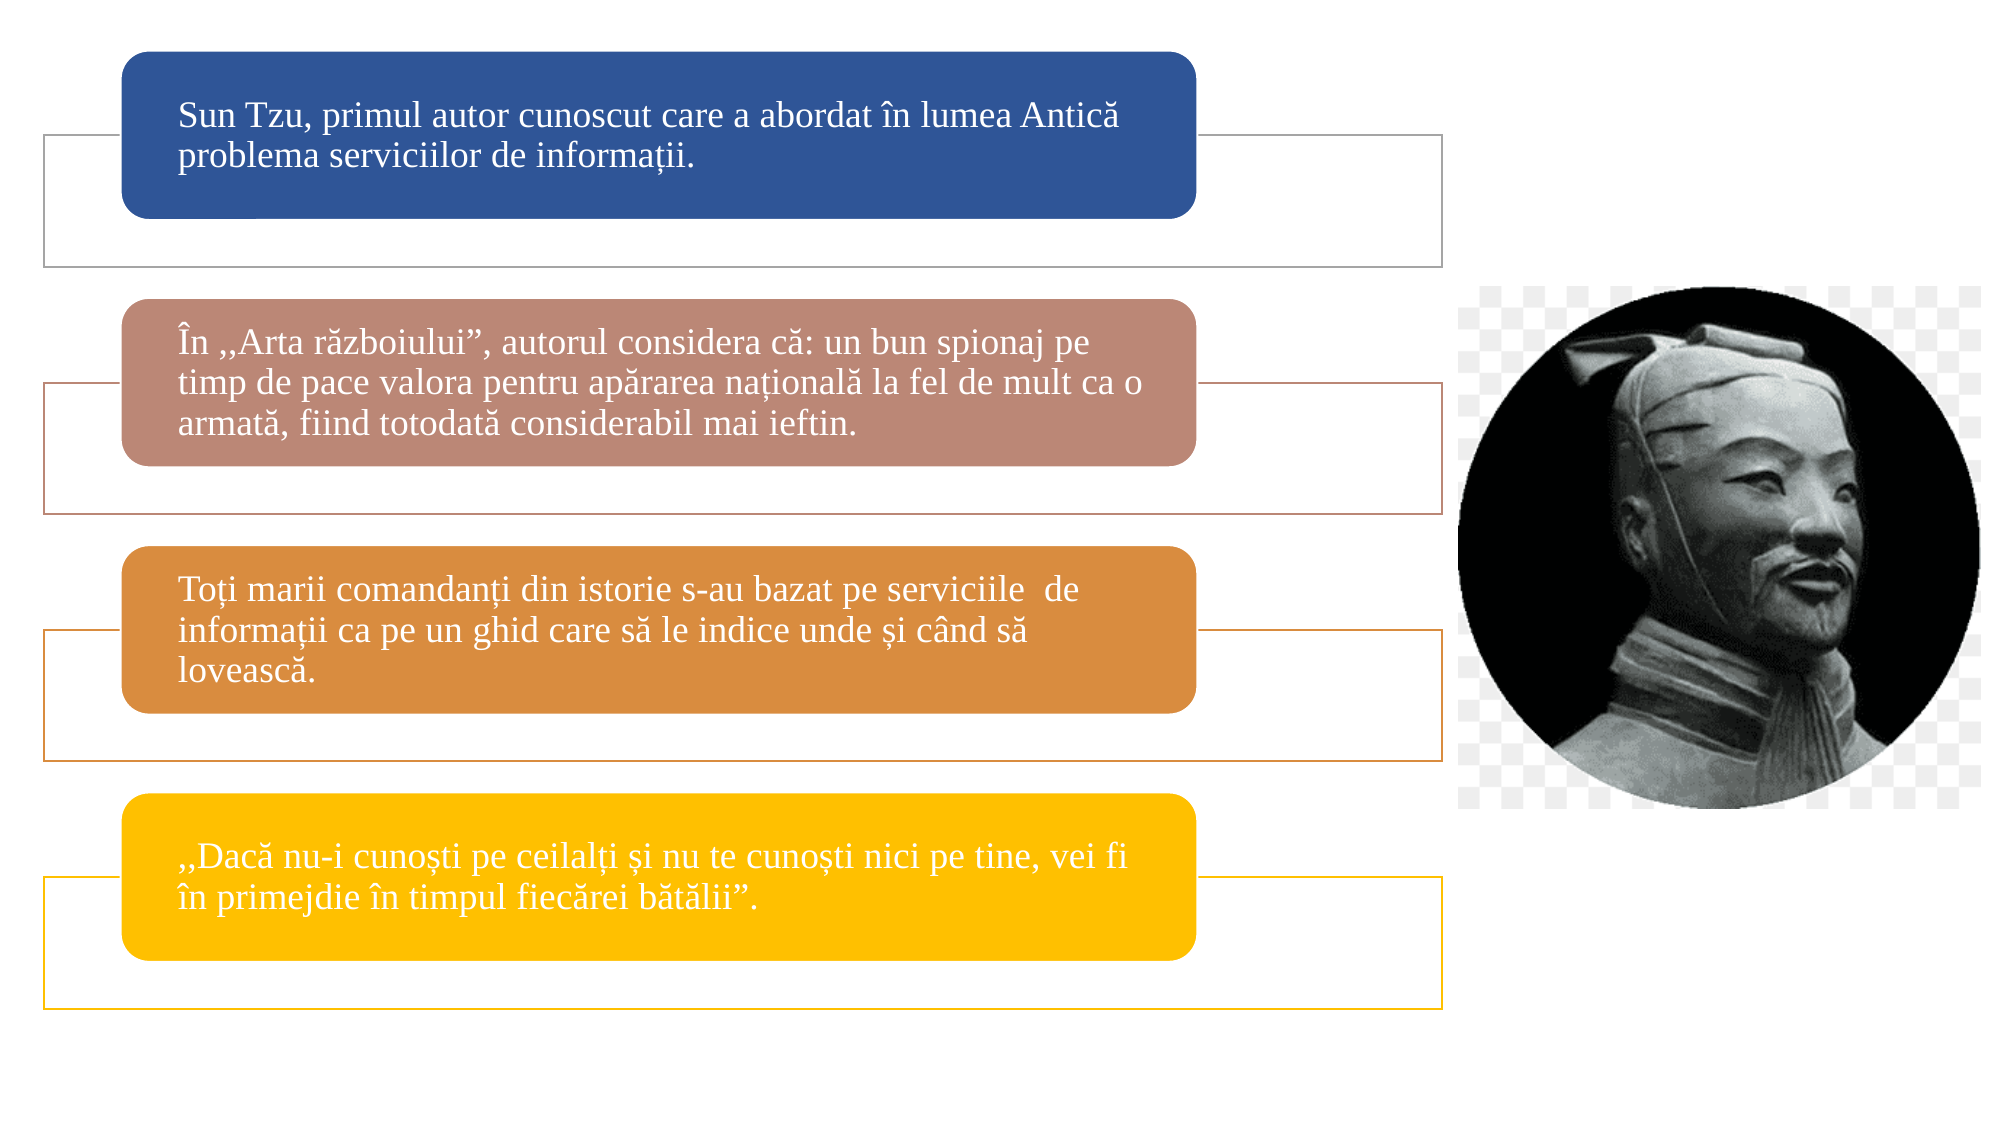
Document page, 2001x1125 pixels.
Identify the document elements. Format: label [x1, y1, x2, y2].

list [43, 44, 1582, 1015]
picture [1582, 286, 1981, 809]
